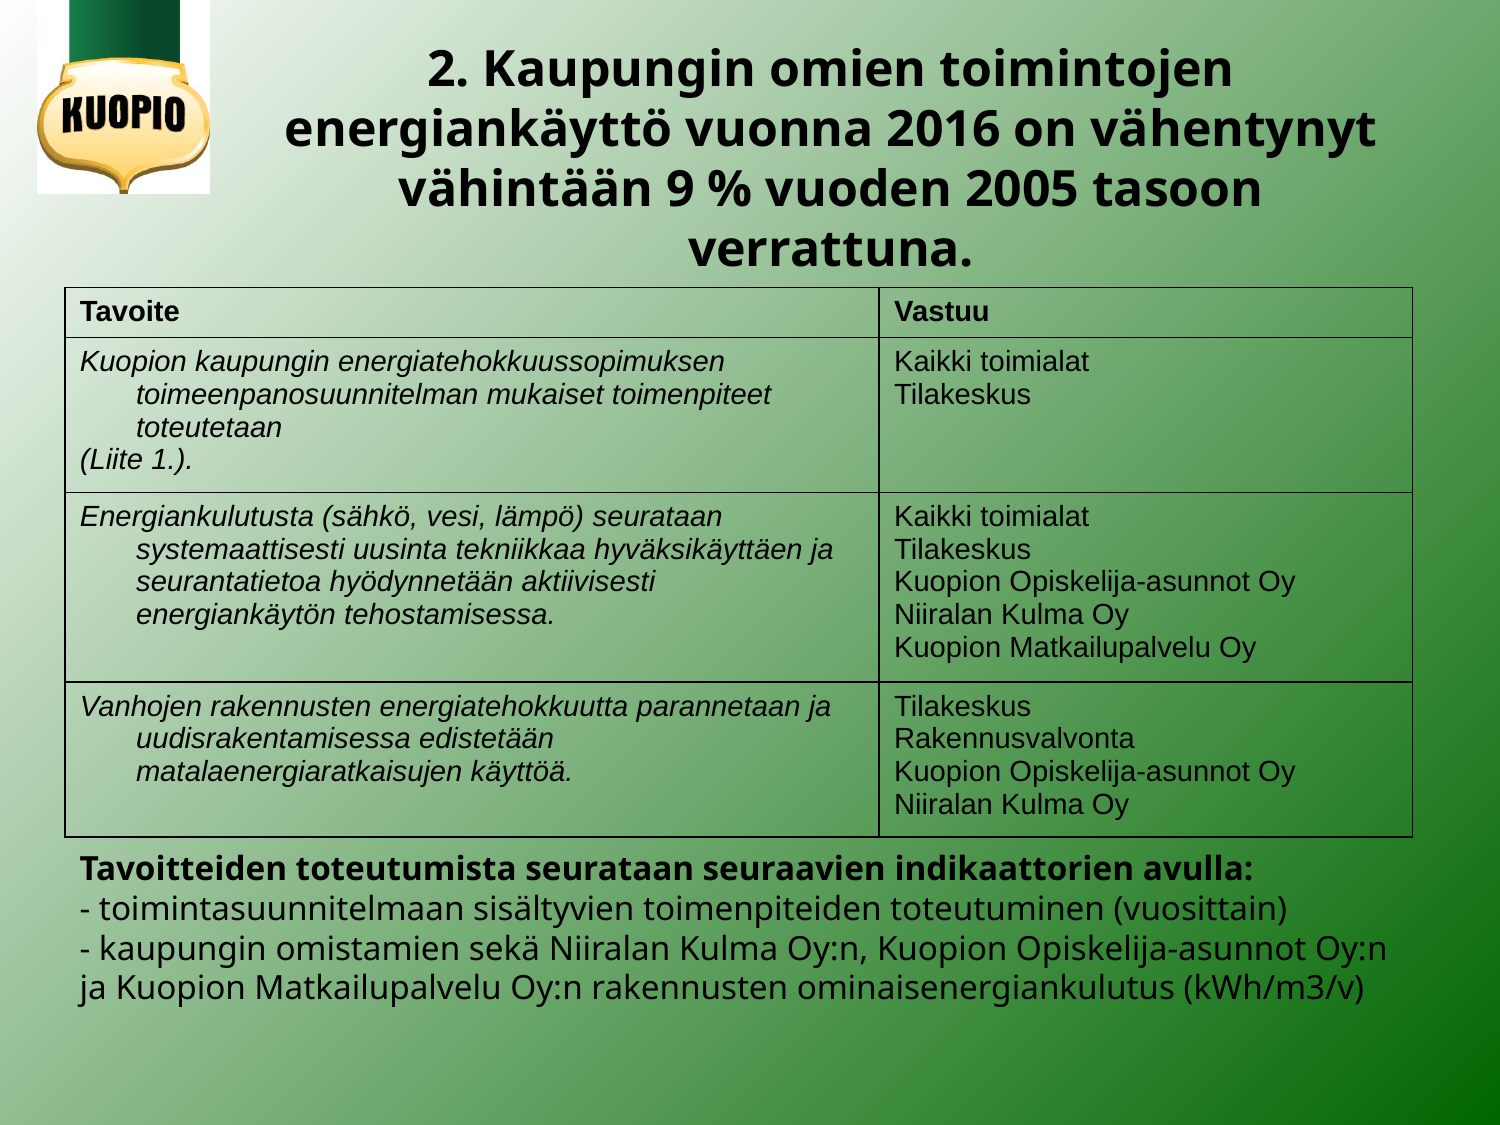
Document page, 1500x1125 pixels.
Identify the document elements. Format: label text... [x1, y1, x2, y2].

table_cell Kaikki toimialat Tilakeskus [880, 338, 1412, 492]
title 2. Kaupungin omien toimintojen energiankäyttö vuonna 2016 on vähentynyt vähintään 9 % vuoden 2005 tasoon verrattuna. [249, 62, 1413, 251]
table_cell Kaikki toimialat Tilakeskus Kuopion Opiskelija-asunnot Oy Niiralan Kulma Oy Kuopion Matkailupalvelu Oy [880, 493, 1412, 681]
table_header Tavoite [66, 288, 878, 337]
table_header Vastuu [880, 288, 1412, 337]
table_cell Tilakeskus Rakennusvalvonta Kuopion Opiskelija-asunnot Oy Niiralan Kulma Oy [880, 683, 1412, 836]
picture [37, 0, 210, 194]
table_cell Kuopion kaupungin energiatehokkuussopimuksen toimeenpanosuunnitelman mukaiset toimenpiteet toteutetaan (Liite 1.). [66, 338, 878, 492]
table_cell Energiankulutusta (sähkö, vesi, lämpö) seurataan systemaattisesti uusinta tekniikkaa hyväksikäyttäen ja seurantatietoa hyödynnetään aktiivisesti energiankäytön tehostamisessa. [66, 493, 878, 681]
text_box Tavoitteiden toteutumista seurataan seuraavien indikaattorien avulla: - toimintasuunnitelmaan sisältyvien toimenpiteiden toteutuminen (vuosittain) - kaupungin omistamien sekä Niiralan Kulma Oy:n, Kuopion Opiskelija-asunnot Oy:n ja Kuopion Matkailupalvelu Oy:n rakennusten ominaisenergiankulutus (kWh/m3/v) [64, 839, 1424, 1014]
table_cell Vanhojen rakennusten energiatehokkuutta parannetaan ja uudisrakentamisessa edistetään matalaenergiaratkaisujen käyttöä. [66, 683, 878, 836]
